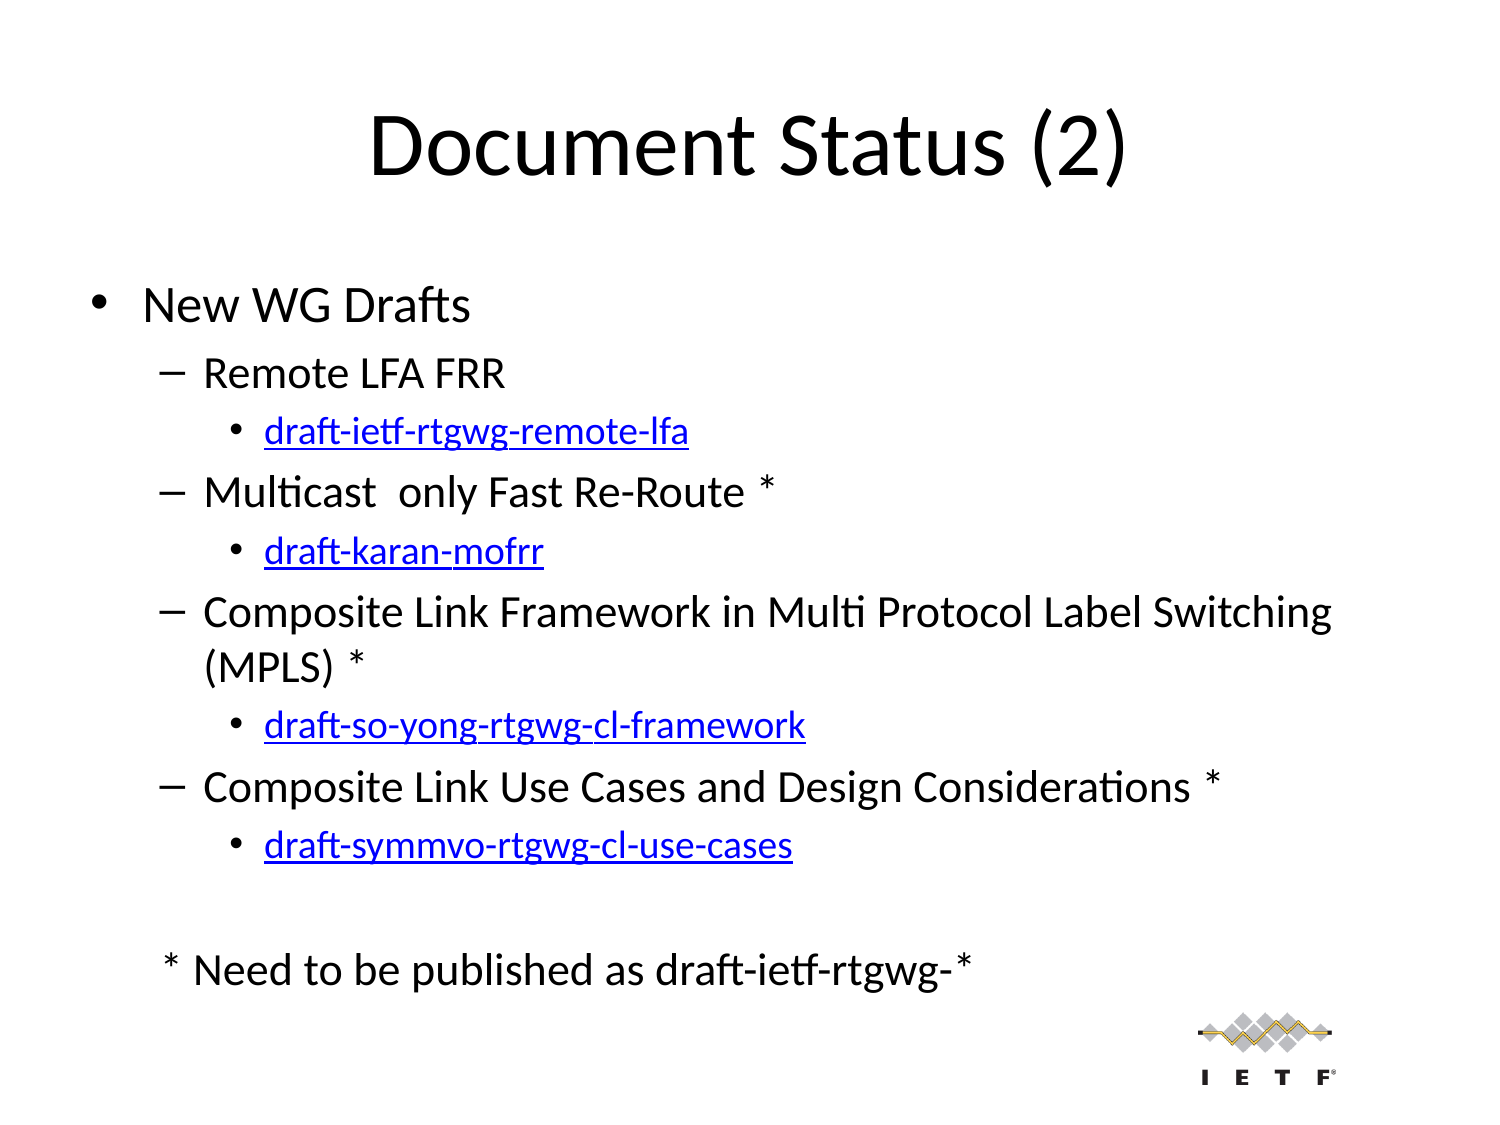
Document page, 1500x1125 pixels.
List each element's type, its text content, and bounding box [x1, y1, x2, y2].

list New WG Drafts Remote LFA FRR draft-ietf-rtgwg-remote-lfa Multicast only Fast Re-Route * draft-karan-mofrr Composite Link Framework in Multi Protocol Label Switching (MPLS) * draft-so-yong-rtgwg-cl-framework Composite Link Use Cases and Design Considerations * draft-symmvo-rtgwg-cl-use-cases * Need to be published as draft-ietf-rtgwg-* [75, 262, 1425, 1005]
picture [1198, 1012, 1336, 1085]
title Document Status (2) [75, 45, 1425, 233]
